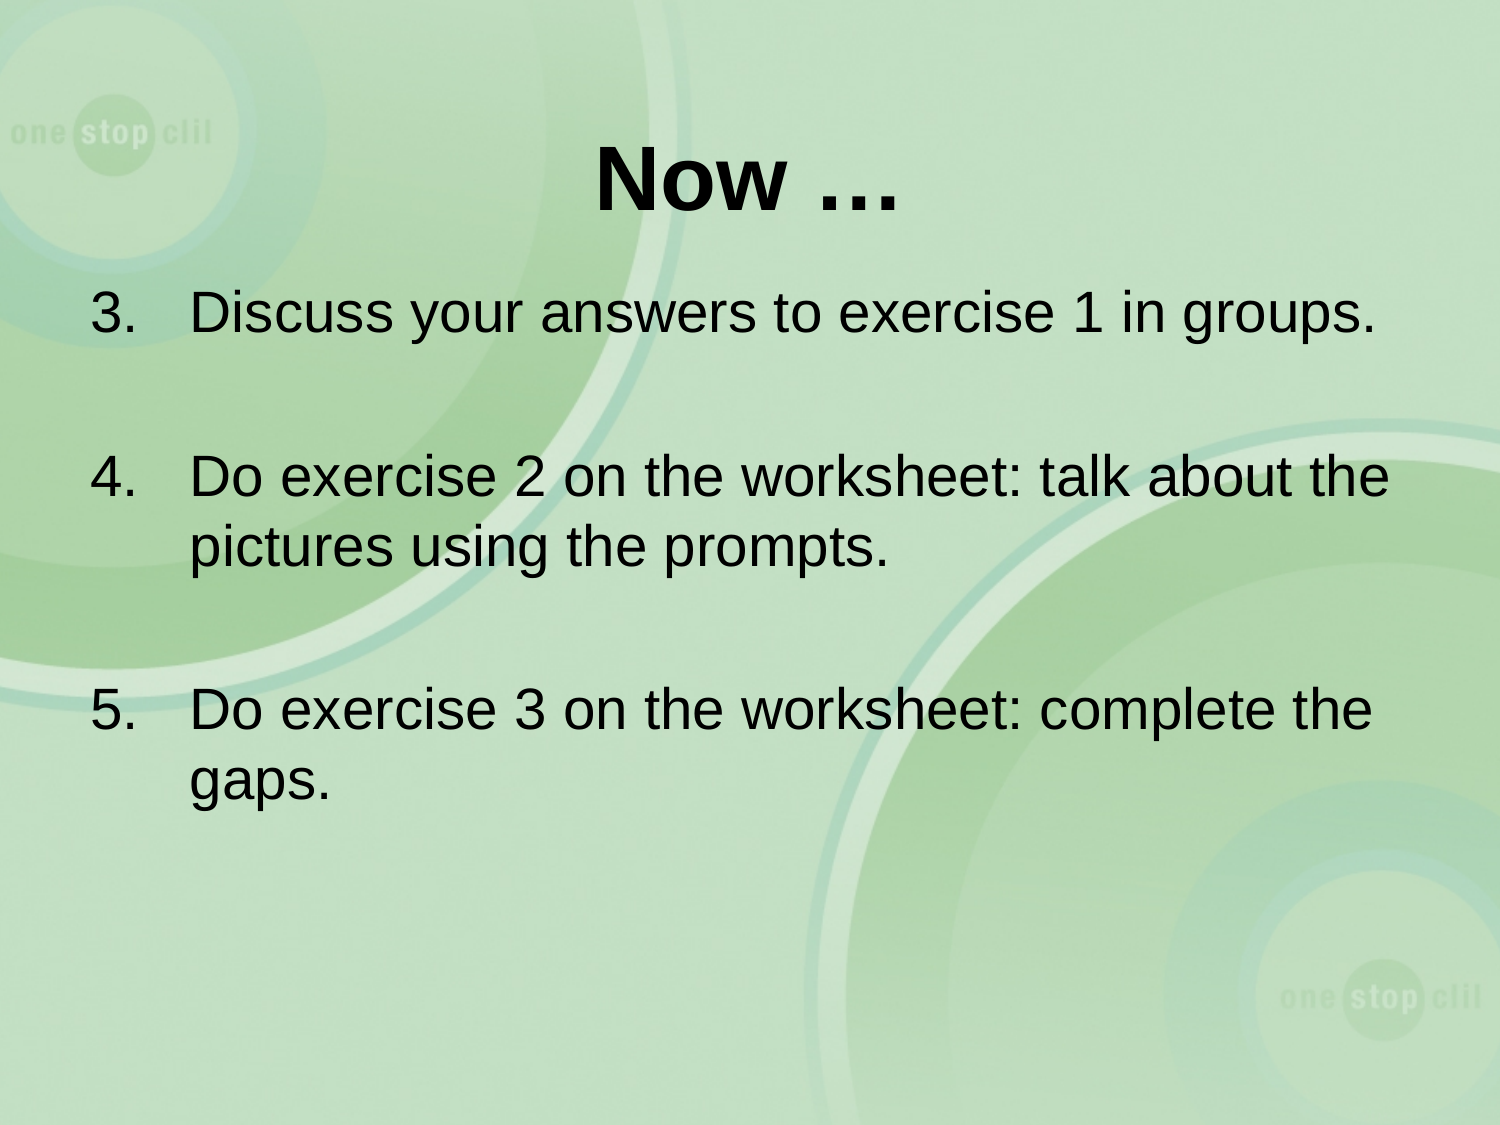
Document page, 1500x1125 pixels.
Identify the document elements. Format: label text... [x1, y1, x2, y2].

title Now … [75, 79, 1425, 267]
list Discuss your answers to exercise 1 in groups. Do exercise 2 on the worksheet: talk about the pictures using the prompts. 5. Do exercise 3 on the worksheet: complete the gaps. [75, 267, 1425, 1010]
picture [0, 0, 1500, 1125]
